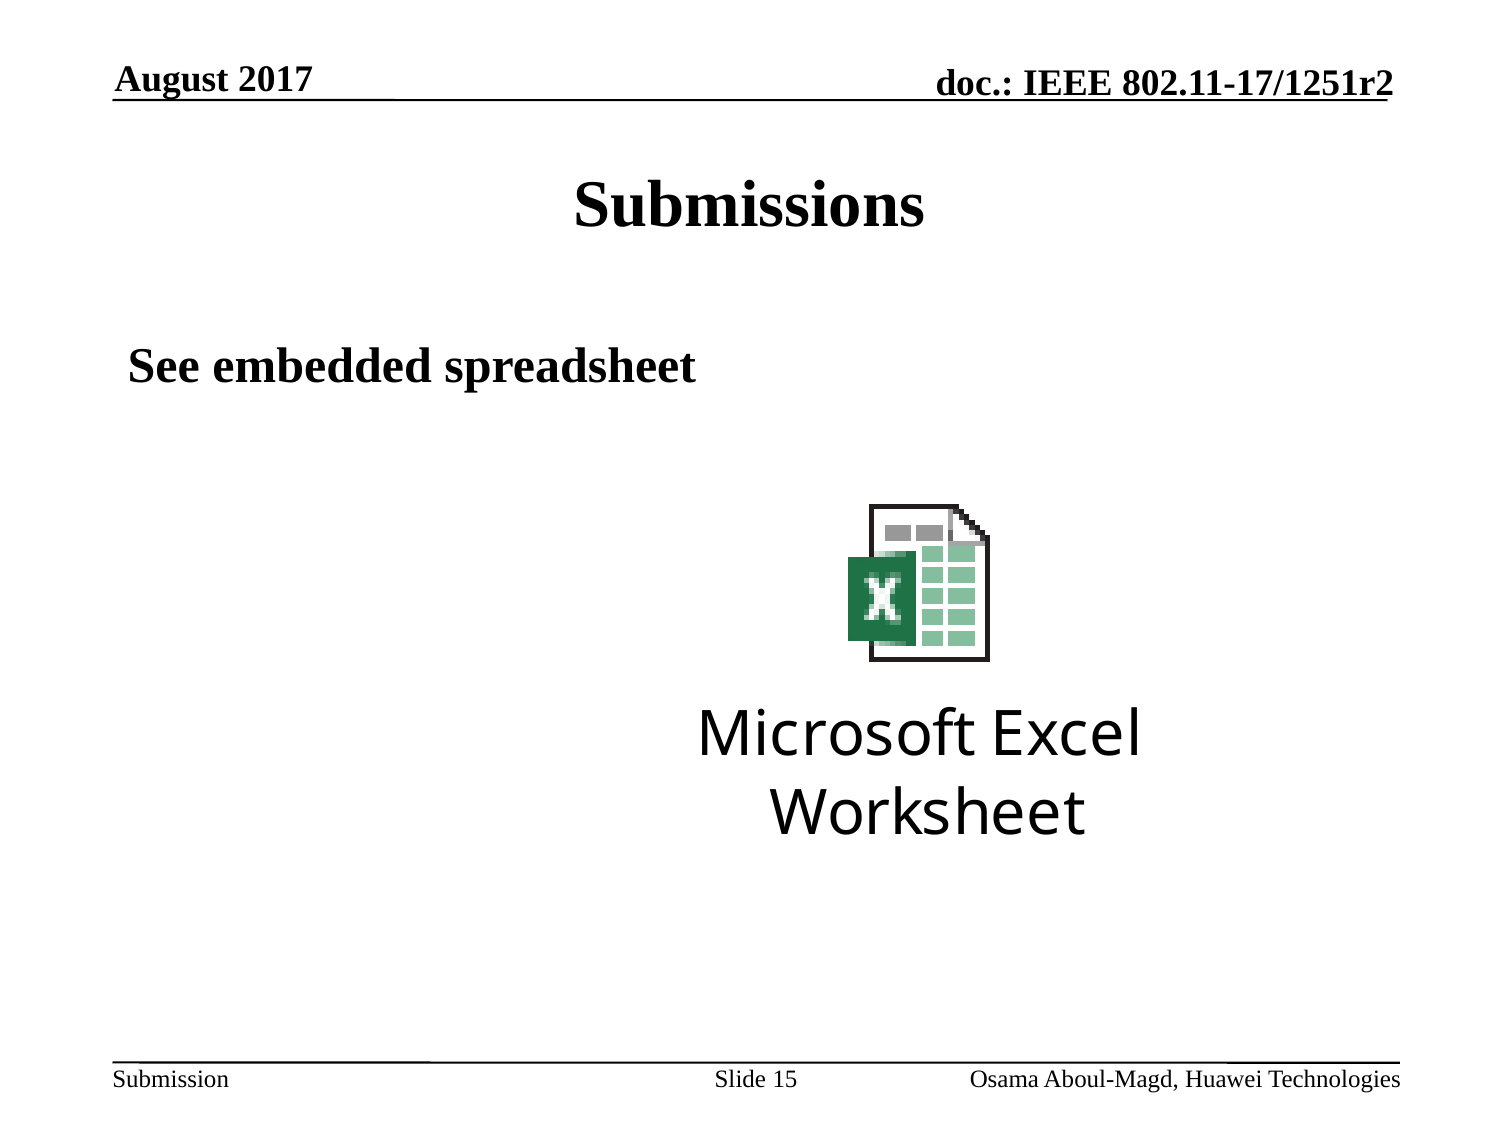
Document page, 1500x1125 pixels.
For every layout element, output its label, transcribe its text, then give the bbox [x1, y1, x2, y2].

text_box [674, 498, 1180, 926]
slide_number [114, 54, 423, 100]
list See embedded spreadsheet [112, 324, 1388, 1000]
title Submissions [112, 112, 1388, 288]
slide_number Slide 15 [712, 1061, 800, 1123]
footer Osama Aboul-Magd, Huawei Technologies [878, 1061, 1402, 1093]
